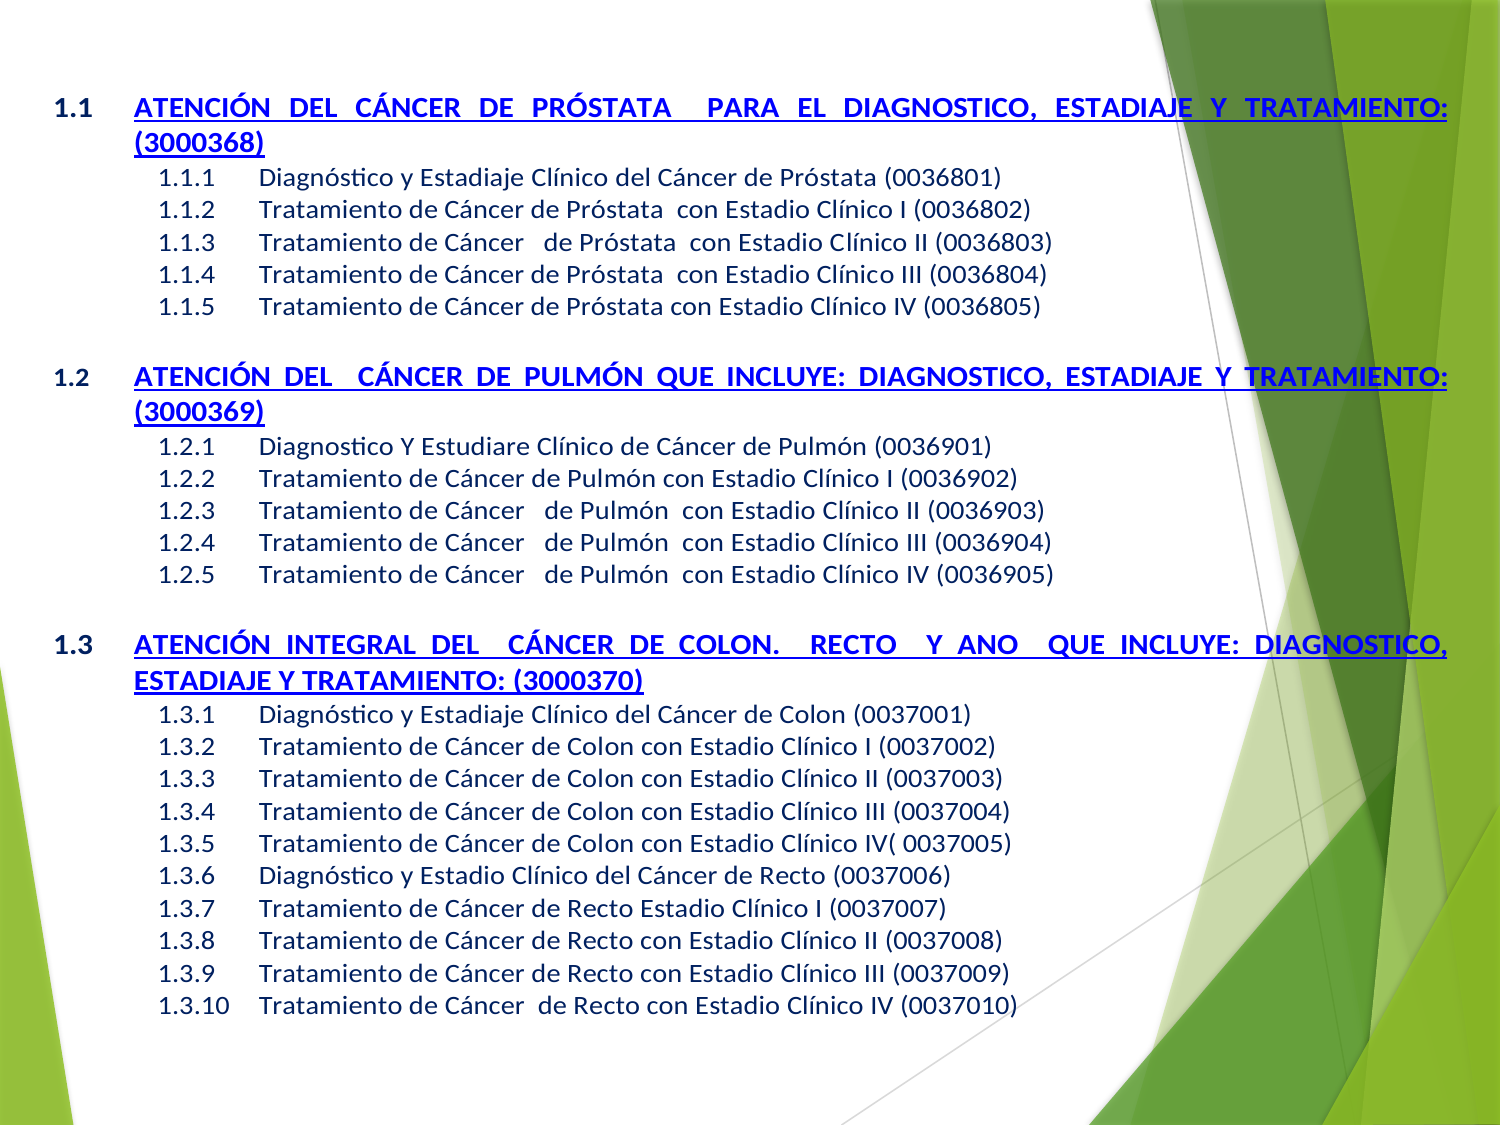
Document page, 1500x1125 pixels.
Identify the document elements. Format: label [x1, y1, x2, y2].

picture [52, 89, 1448, 1060]
